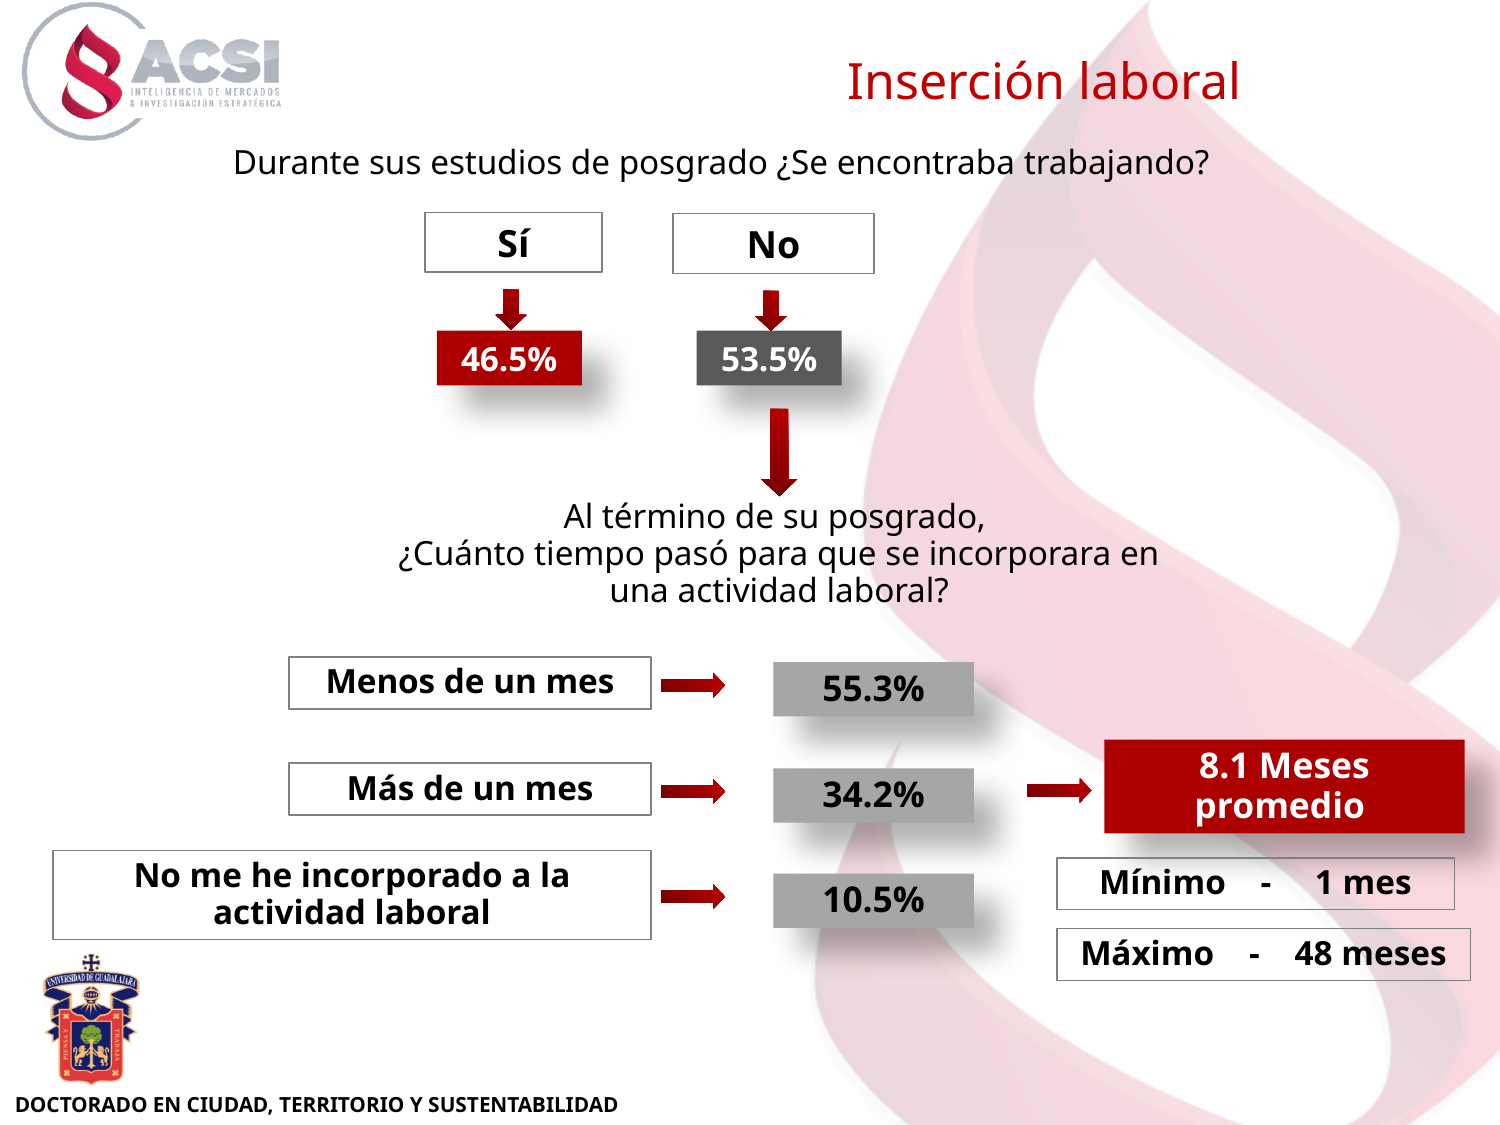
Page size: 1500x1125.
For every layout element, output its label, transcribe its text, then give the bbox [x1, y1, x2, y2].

text_box [661, 672, 726, 698]
text_box [661, 884, 726, 909]
text_box [755, 290, 787, 331]
text_box 34.2% [773, 768, 974, 823]
text_box Más de un mes [289, 763, 652, 816]
text_box Durante sus estudios de posgrado ¿Se encontraba trabajando? [0, 137, 1471, 189]
text_box Sí [425, 212, 603, 273]
text_box [661, 779, 726, 804]
text_box Inserción laboral [589, 42, 1500, 118]
text_box 53.5% [696, 330, 842, 386]
text_box Máximo - 48 meses [1057, 928, 1471, 981]
picture [10, 0, 292, 137]
text_box Al término de su posgrado, ¿Cuánto tiempo pasó para que se incorporara en una actividad laboral? [372, 491, 1187, 618]
text_box No [673, 213, 874, 274]
text_box [1027, 778, 1092, 803]
text_box 10.5% [773, 873, 974, 928]
text_box Mínimo - 1 mes [1057, 857, 1455, 910]
text_box [495, 289, 527, 330]
text_box [761, 408, 798, 491]
text_box Menos de un mes [289, 656, 652, 709]
text_box No me he incorporado a la actividad laboral [53, 850, 652, 940]
text_box 46.5% [436, 330, 582, 386]
picture [41, 952, 141, 1088]
text_box 8.1 Meses promedio [1104, 739, 1465, 834]
text_box 55.3% [773, 662, 974, 717]
